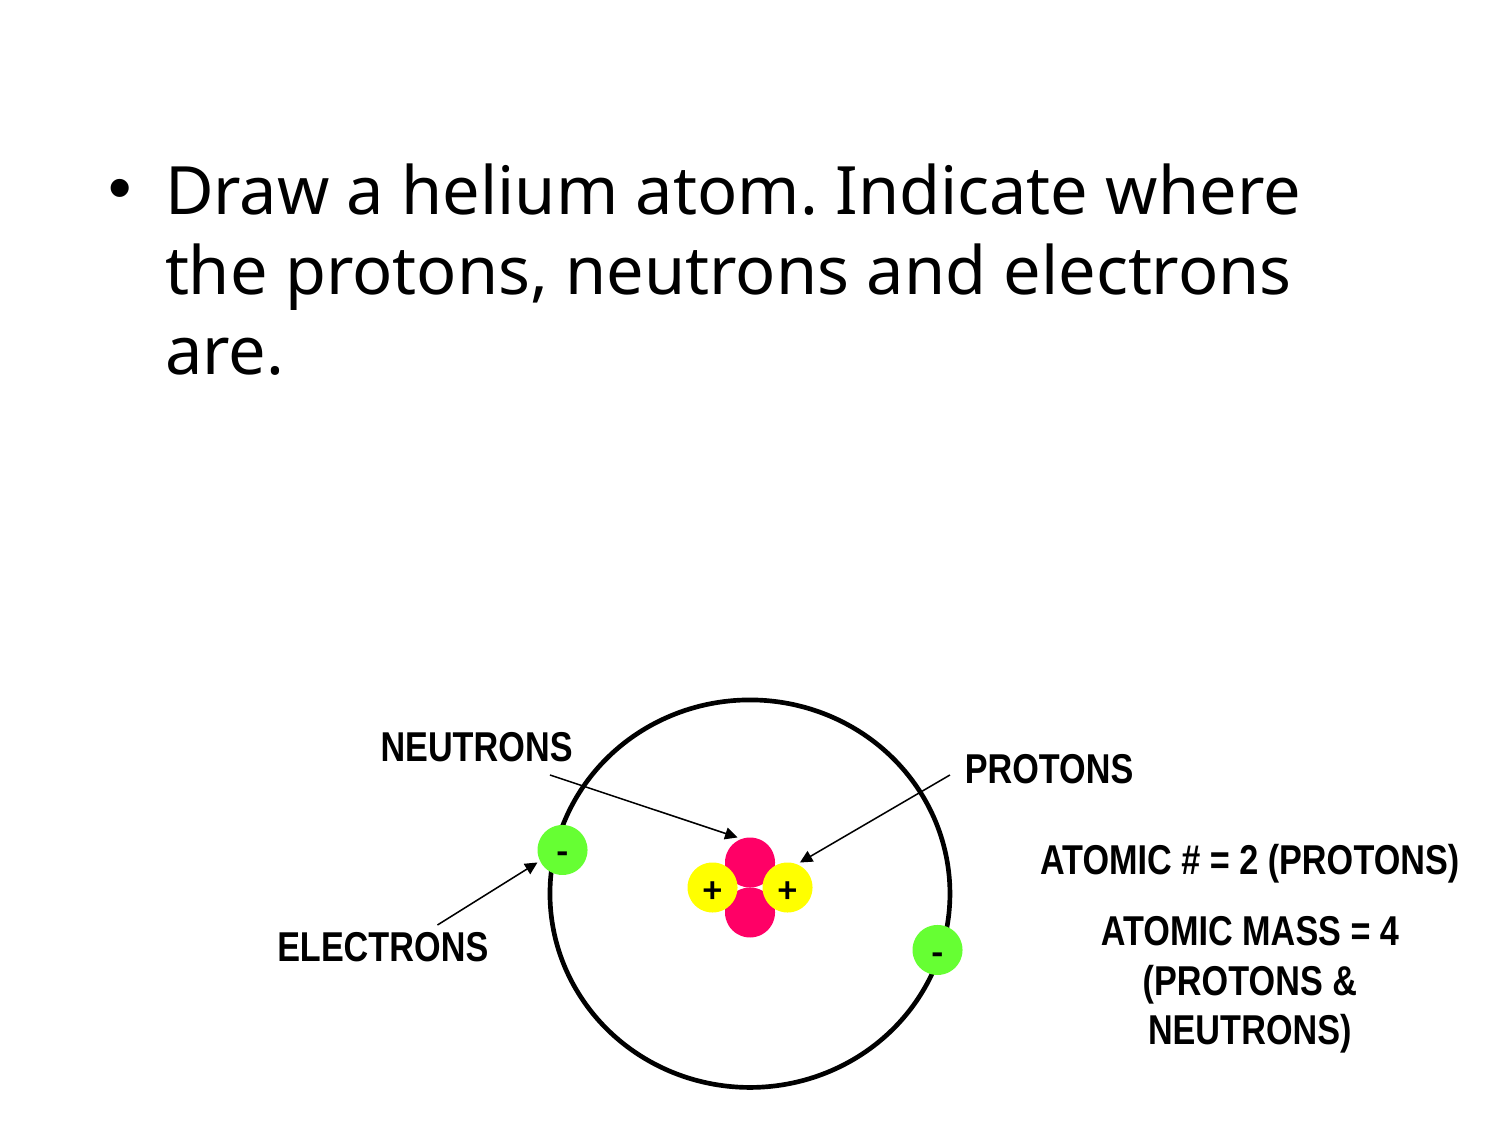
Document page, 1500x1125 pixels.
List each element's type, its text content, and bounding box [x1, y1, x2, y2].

text_box [799, 774, 951, 863]
text_box - [912, 924, 963, 976]
text_box ATOMIC # = 2 (PROTONS) ATOMIC MASS = 4 (PROTONS & NEUTRONS) [1024, 825, 1475, 1061]
text_box [549, 774, 738, 840]
text_box ELECTRONS [262, 912, 538, 978]
text_box [437, 862, 538, 926]
list Draw a helium atom. Indicate where the protons, neutrons and electrons are. [93, 140, 1357, 978]
text_box NEUTRONS [312, 712, 588, 778]
text_box [549, 699, 950, 1088]
text_box - [537, 824, 588, 875]
text_box PROTONS [950, 734, 1225, 800]
